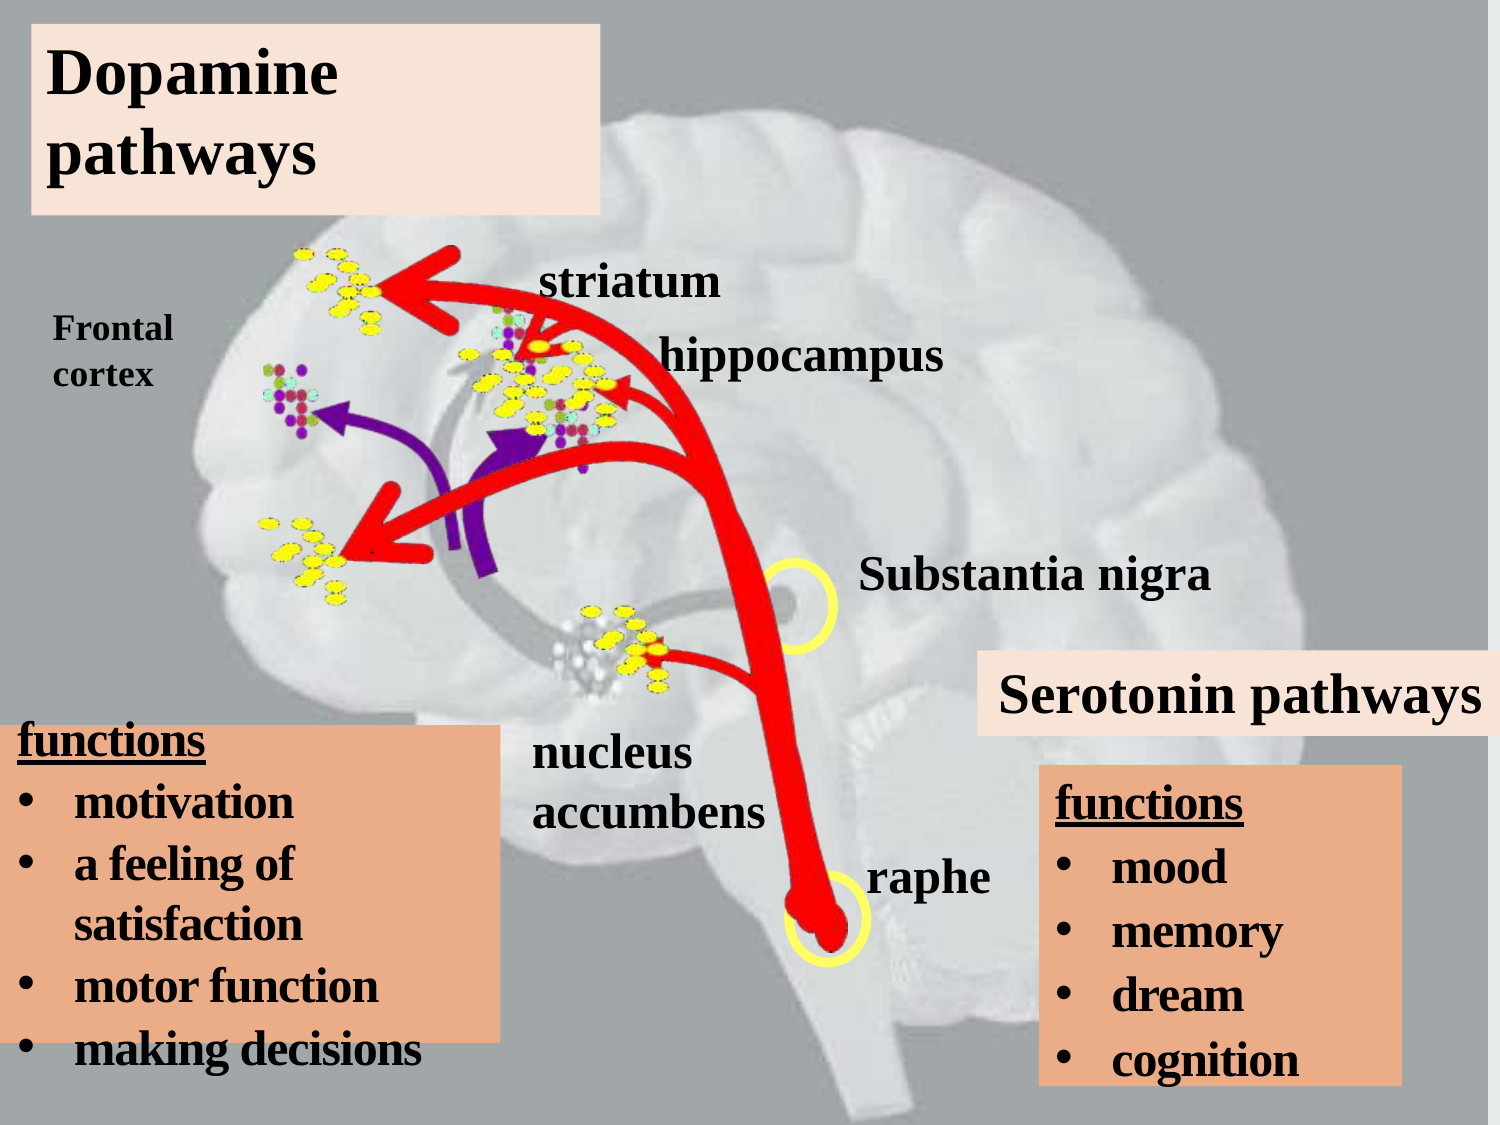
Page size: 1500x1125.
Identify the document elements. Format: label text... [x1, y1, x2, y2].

picture [0, 0, 1488, 1125]
text_box [1493, 726, 1500, 736]
text_box Serotonin pathways [1493, 654, 1500, 726]
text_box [0, 302, 600, 1044]
